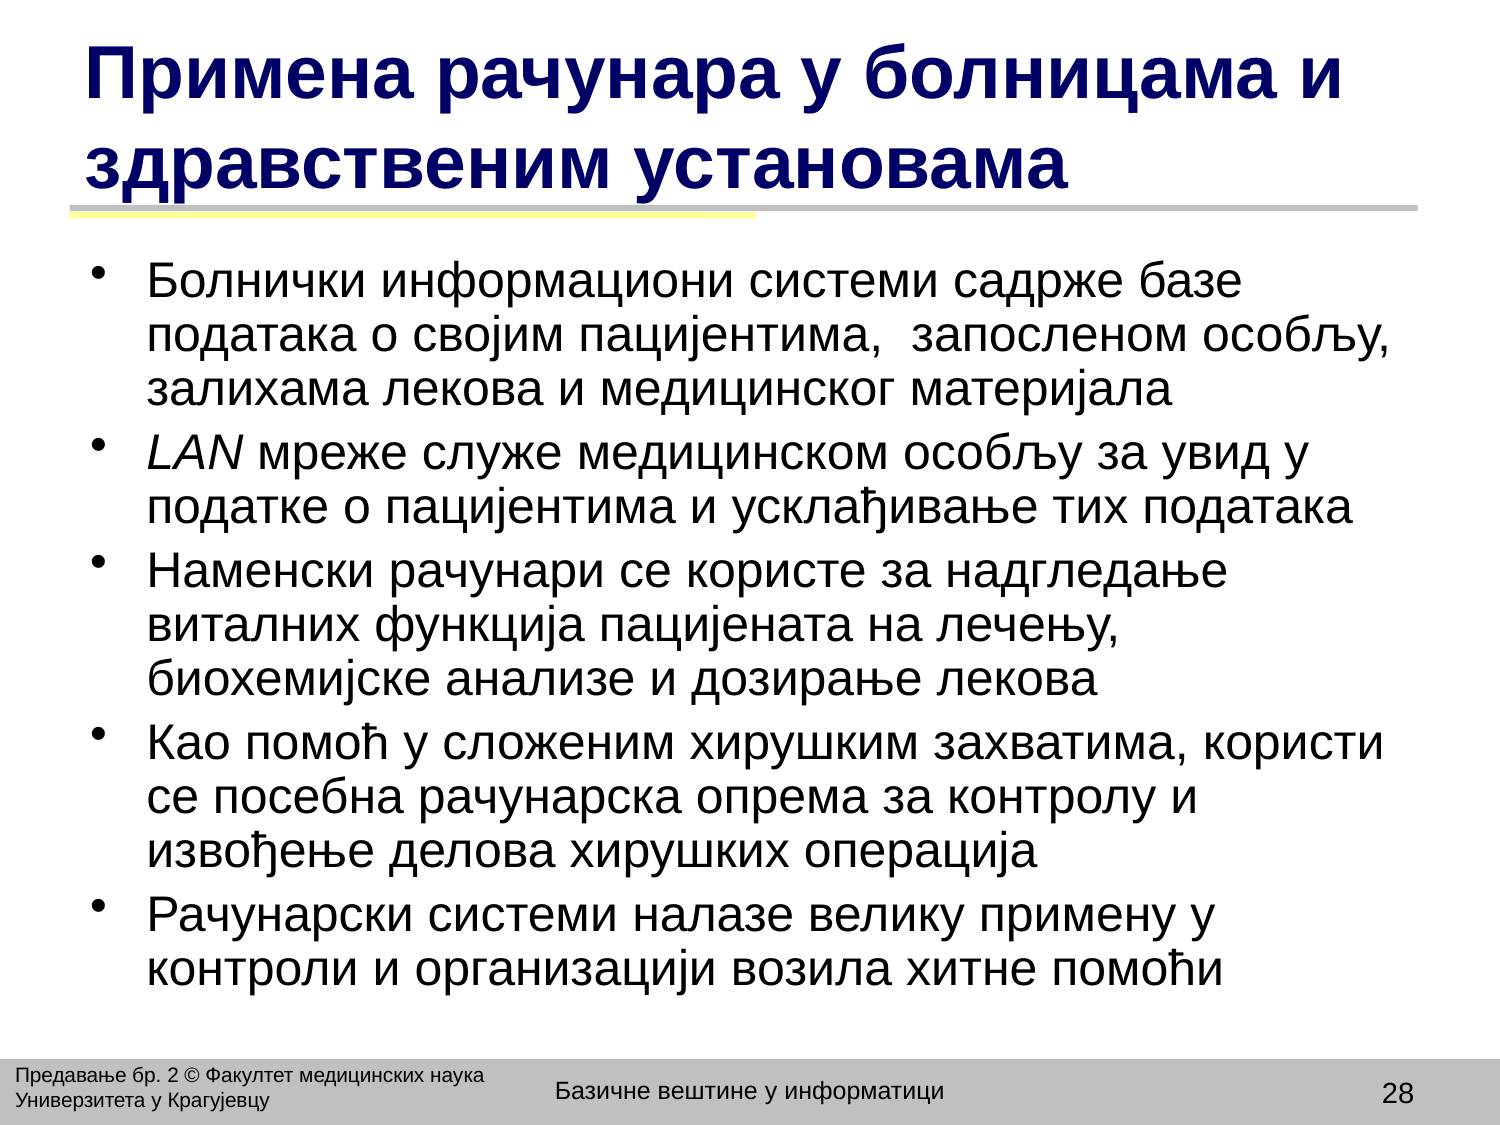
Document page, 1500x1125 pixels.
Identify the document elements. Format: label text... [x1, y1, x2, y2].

title Примена рачунара у болницама и здравственим установама [69, 19, 1426, 208]
slide_number Предавање бр. 2 © Факултет медицинских наука Универзитета у Крагујевцу [0, 1053, 607, 1108]
list Болнички информациони системи садрже базе података о својим пацијентима, запосленом особљу, залихама лекова и медицинског материјала LAN мреже служе медицинском особљу за увид у податке о пацијентима и усклађивање тих података Наменски рачунари се користе за надгледање виталних функција пацијената на лечењу, биохемијске анализе и дозирање лекова Као помоћ у сложеним хирушким захватима, користи се посебна рачунарска опрема за контролу и извођење делова хирушких операција Рачунарски системи налазе велику примену у контроли и организацији возила хитне помоћи [74, 246, 1426, 1023]
slide_number 28 [1079, 1066, 1430, 1125]
footer Базичне вештине у информатици [512, 1066, 988, 1125]
